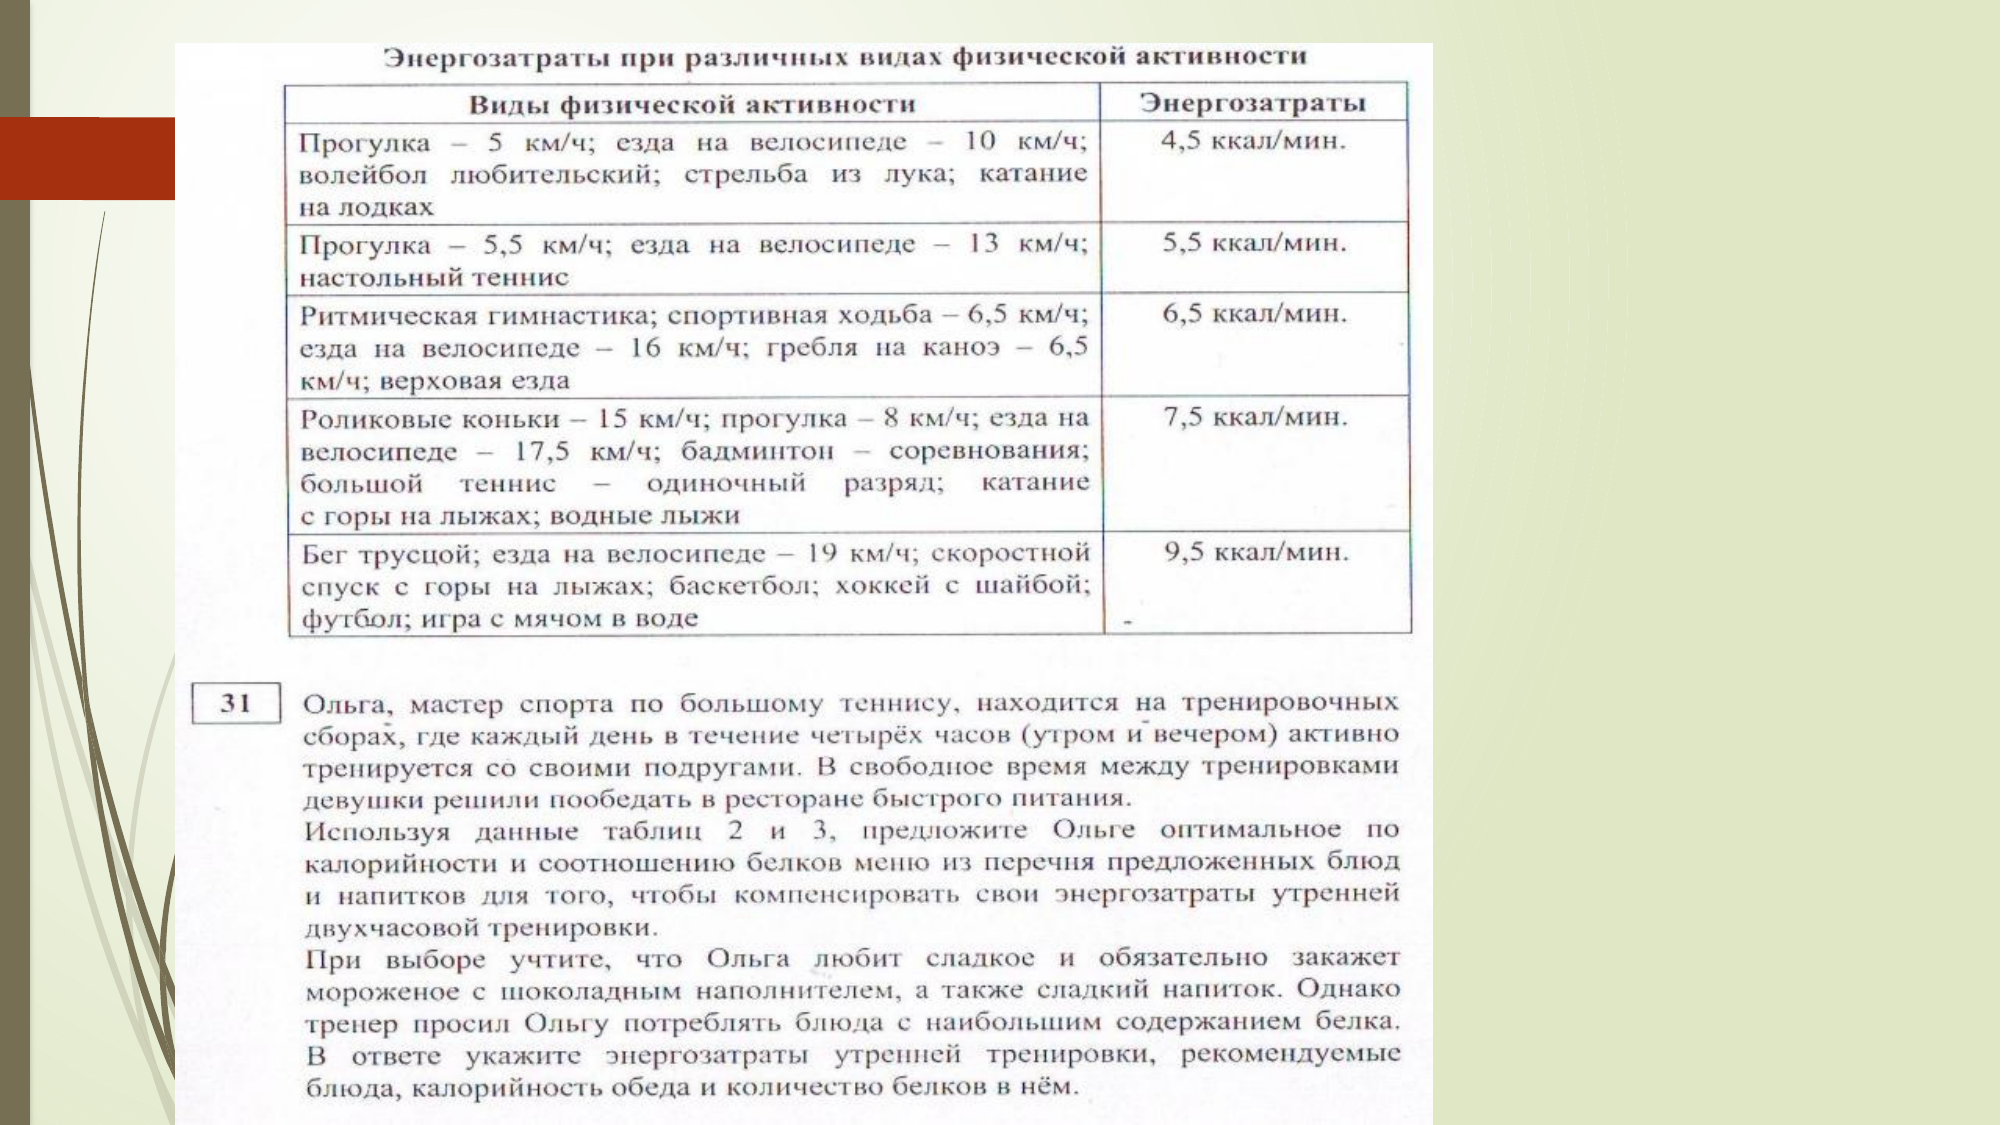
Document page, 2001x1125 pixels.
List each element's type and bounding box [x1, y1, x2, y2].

picture [175, 43, 1433, 1125]
